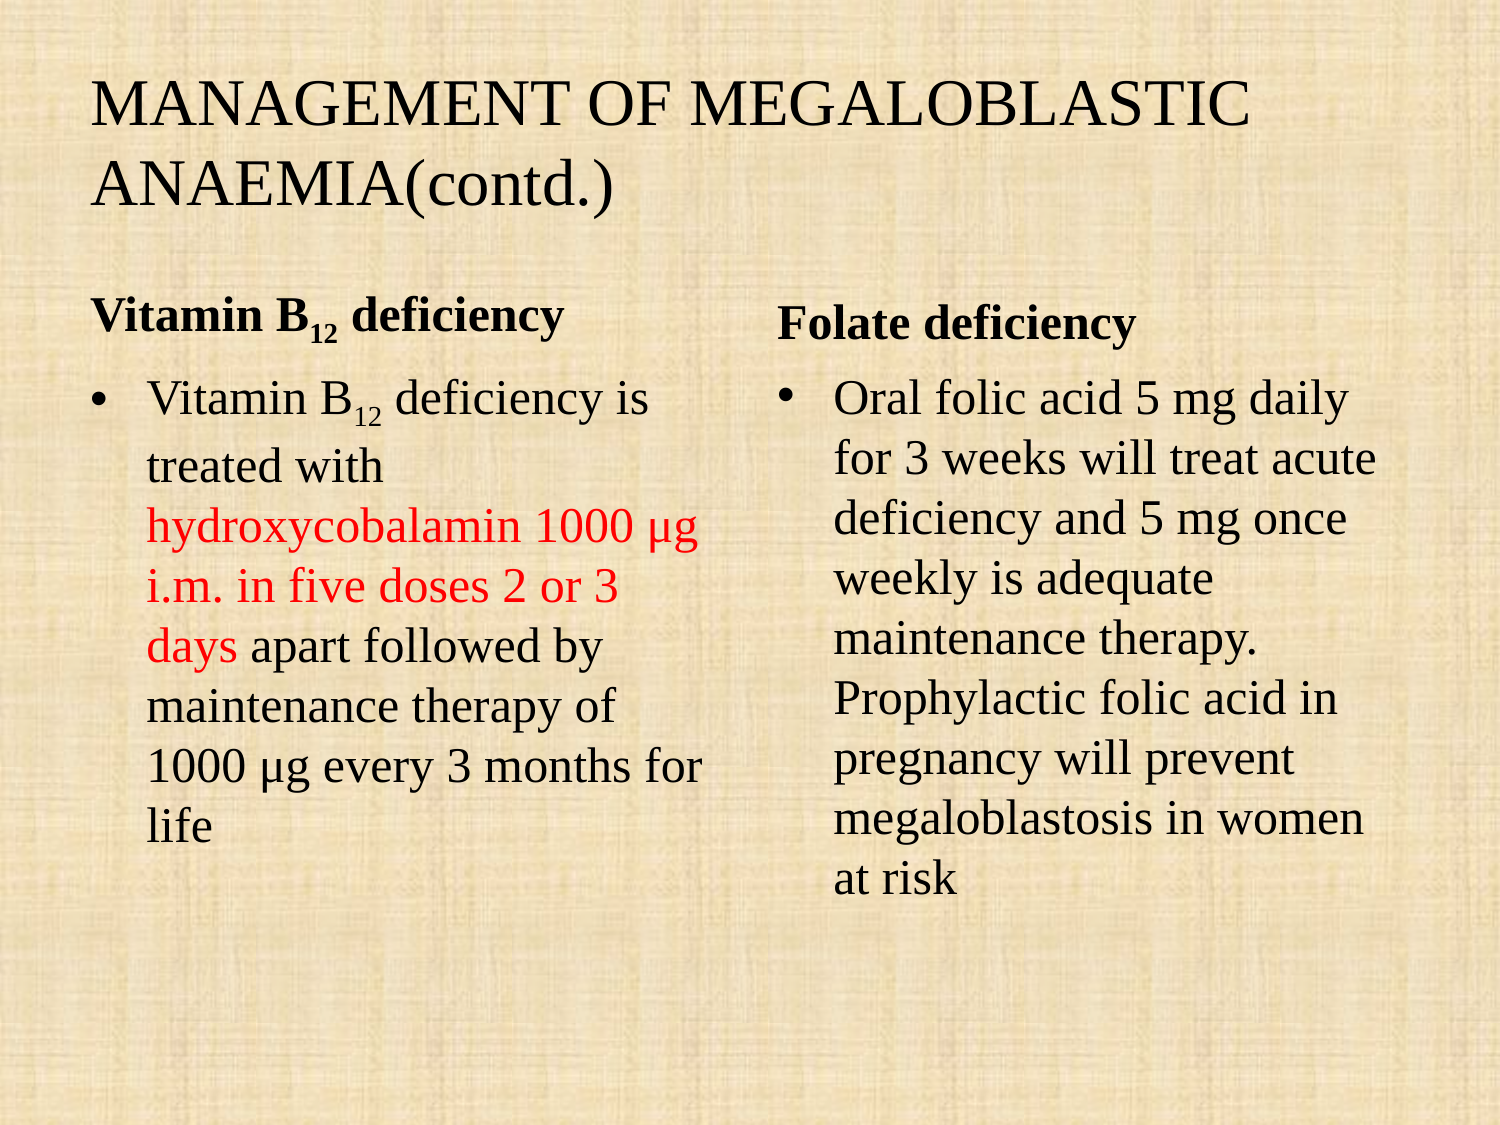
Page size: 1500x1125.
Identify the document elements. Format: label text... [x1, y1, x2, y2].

list Vitamin B12 deficiency [75, 251, 738, 356]
list Oral folic acid 5 mg daily for 3 weeks will treat acute deficiency and 5 mg once weekly is adequate maintenance therapy. Prophylactic folic acid in pregnancy will prevent megaloblastosis in women at risk [761, 356, 1425, 1005]
list Folate deficiency [761, 251, 1425, 356]
title MANAGEMENT OF MEGALOBLASTIC ANAEMIA(contd.) [75, 45, 1425, 233]
list Vitamin B12 deficiency is treated with hydroxycobalamin 1000 μg i.m. in five doses 2 or 3 days apart followed by maintenance therapy of 1000 μg every 3 months for life [75, 356, 738, 1005]
